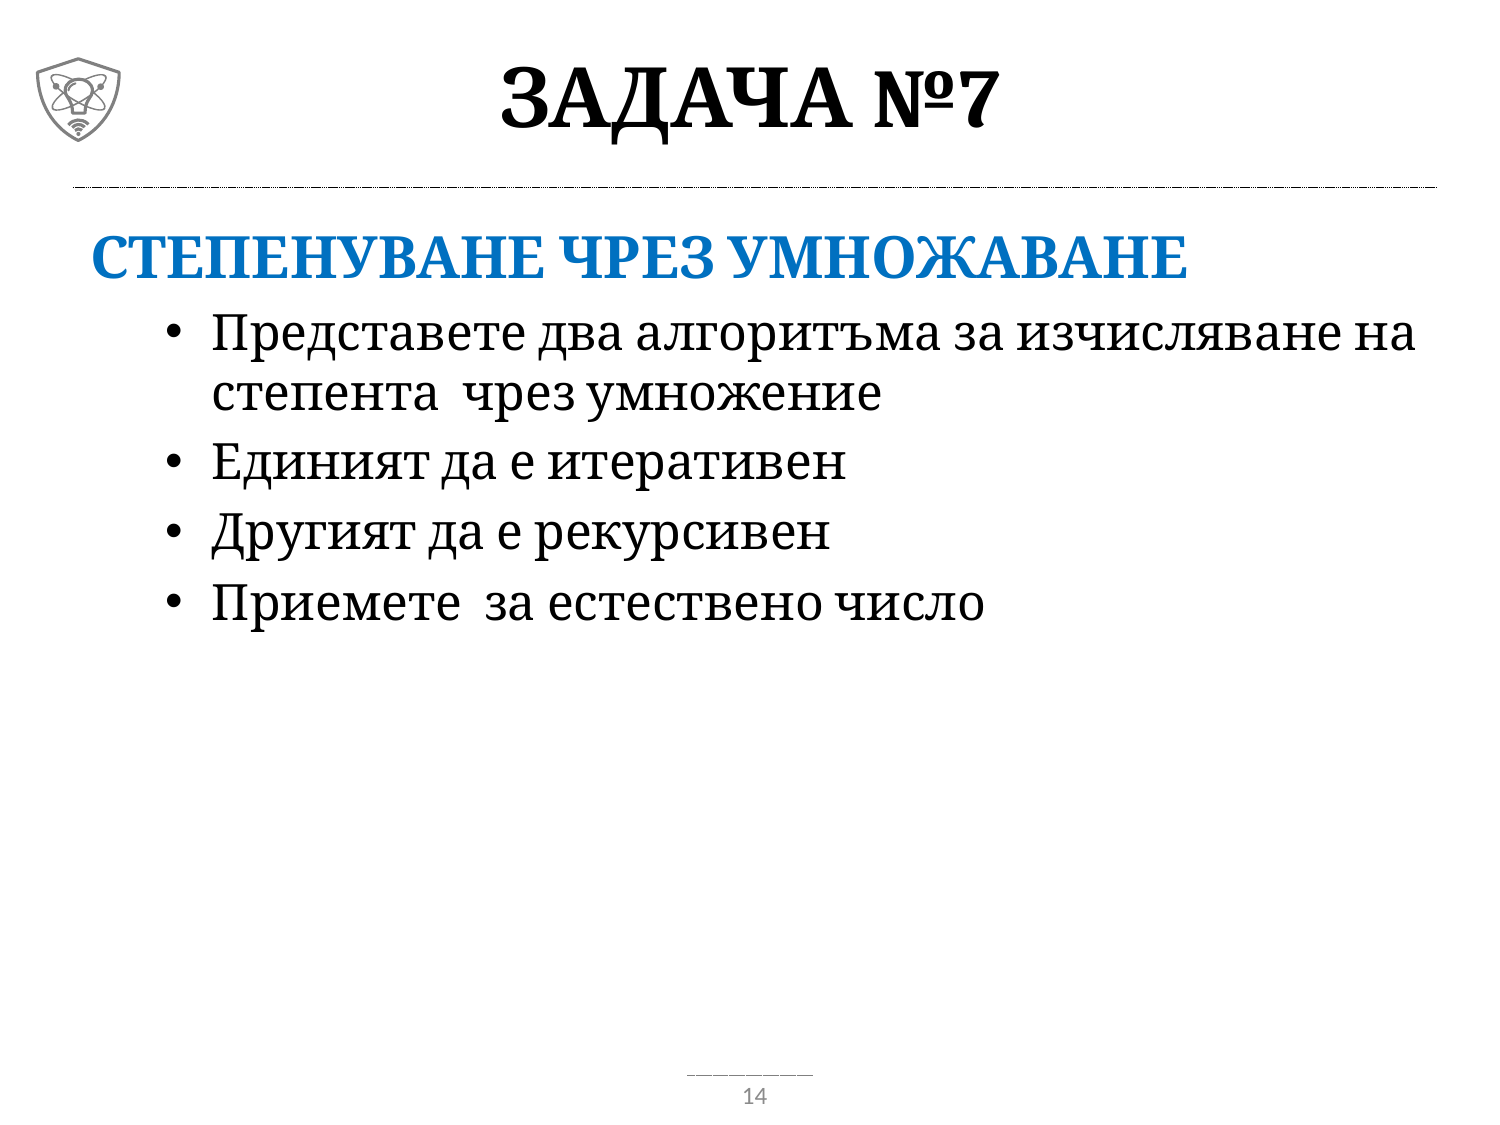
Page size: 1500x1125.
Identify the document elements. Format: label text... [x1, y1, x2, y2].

title Задача №7 [0, 0, 1500, 188]
slide_number 14 [579, 1065, 930, 1125]
